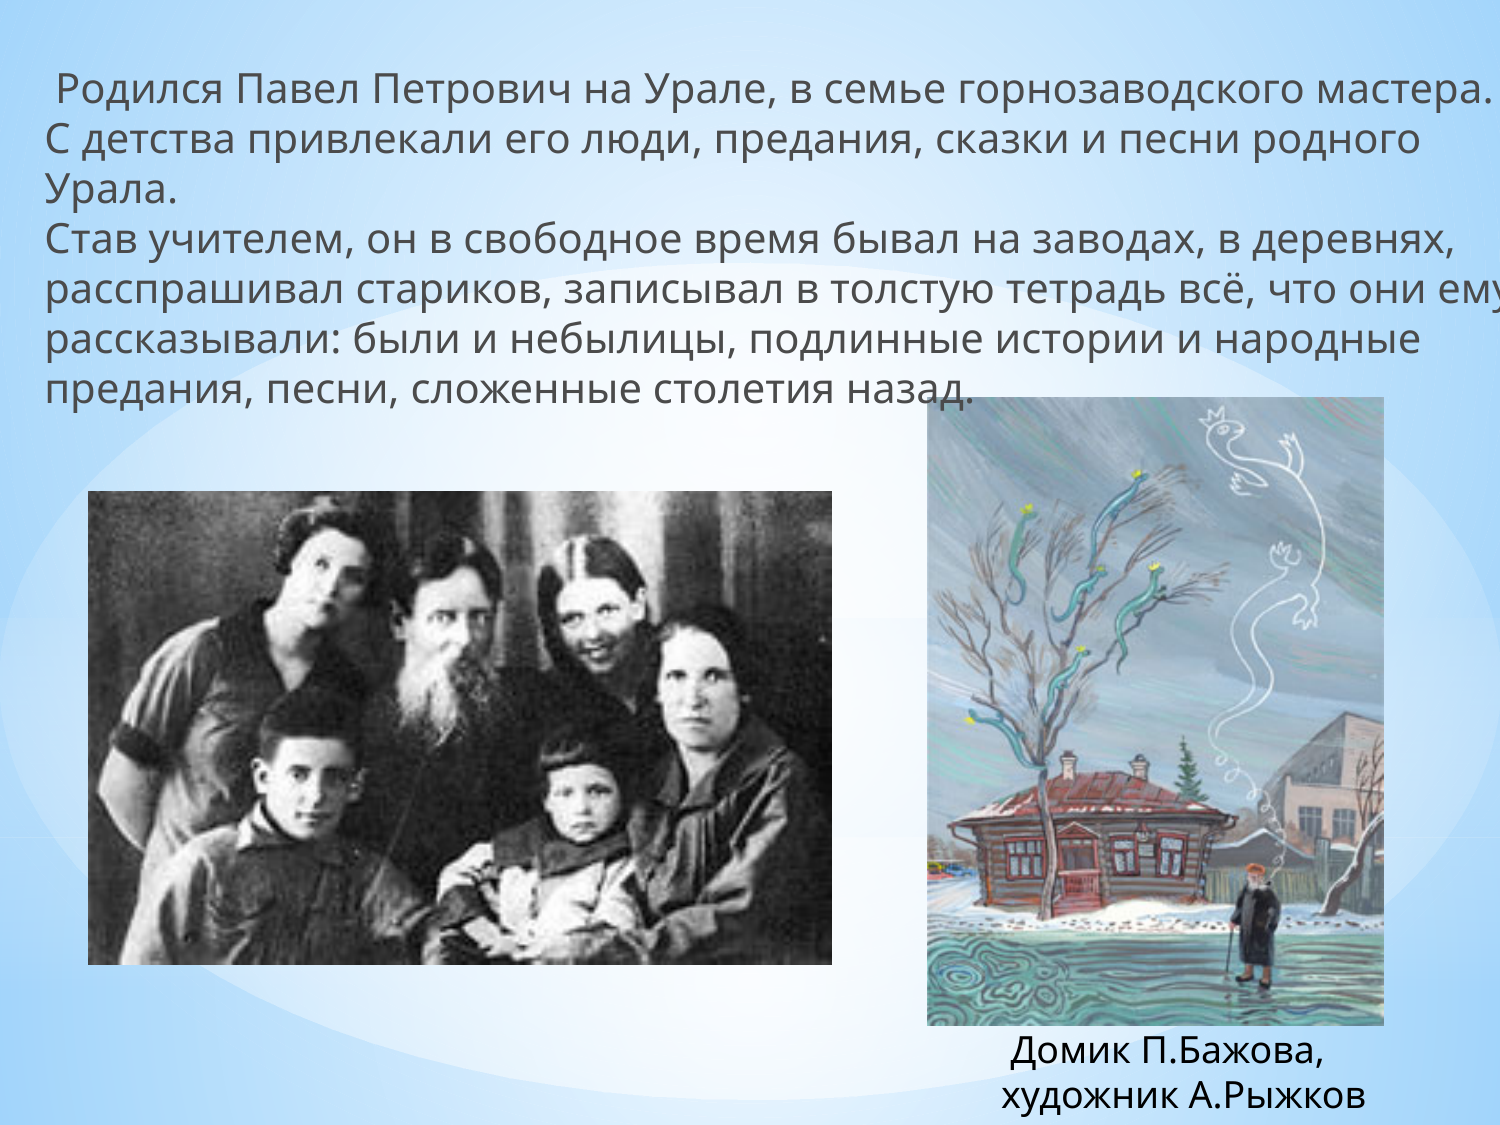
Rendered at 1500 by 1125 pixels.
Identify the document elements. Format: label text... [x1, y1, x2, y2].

title Родился Павел Петрович на Урале, в семье горнозаводского мастера. С детства привлекали его люди, предания, сказки и песни родного Урала. Став учителем, он в свободное время бывал на заводах, в деревнях, расспрашивал стариков, записывал в толстую тетрадь всё, что они ему рассказывали: были и небылицы, подлинные истории и народные предания, песни, сложенные столетия назад. [29, 54, 1500, 278]
picture [88, 491, 833, 965]
text_box Домик П.Бажова, художник А.Рыжков [986, 1018, 1447, 1124]
picture [926, 396, 1384, 1026]
